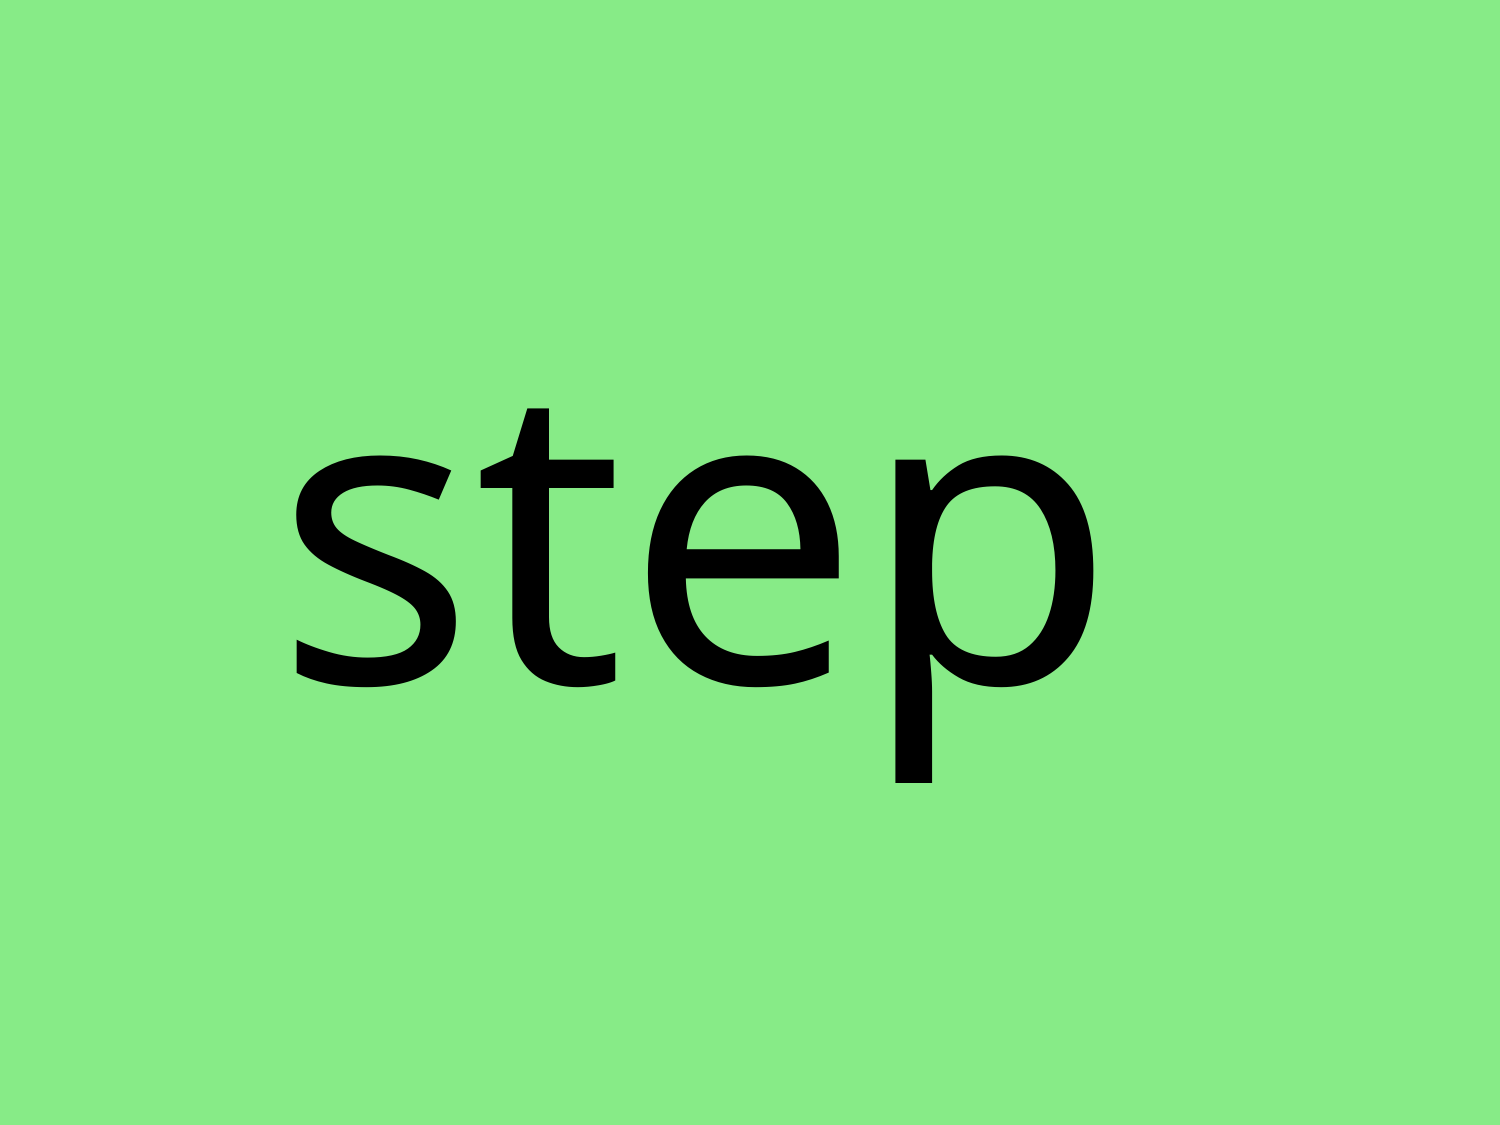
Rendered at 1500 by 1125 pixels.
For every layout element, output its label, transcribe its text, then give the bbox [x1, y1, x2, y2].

text_box step [41, 259, 1459, 775]
